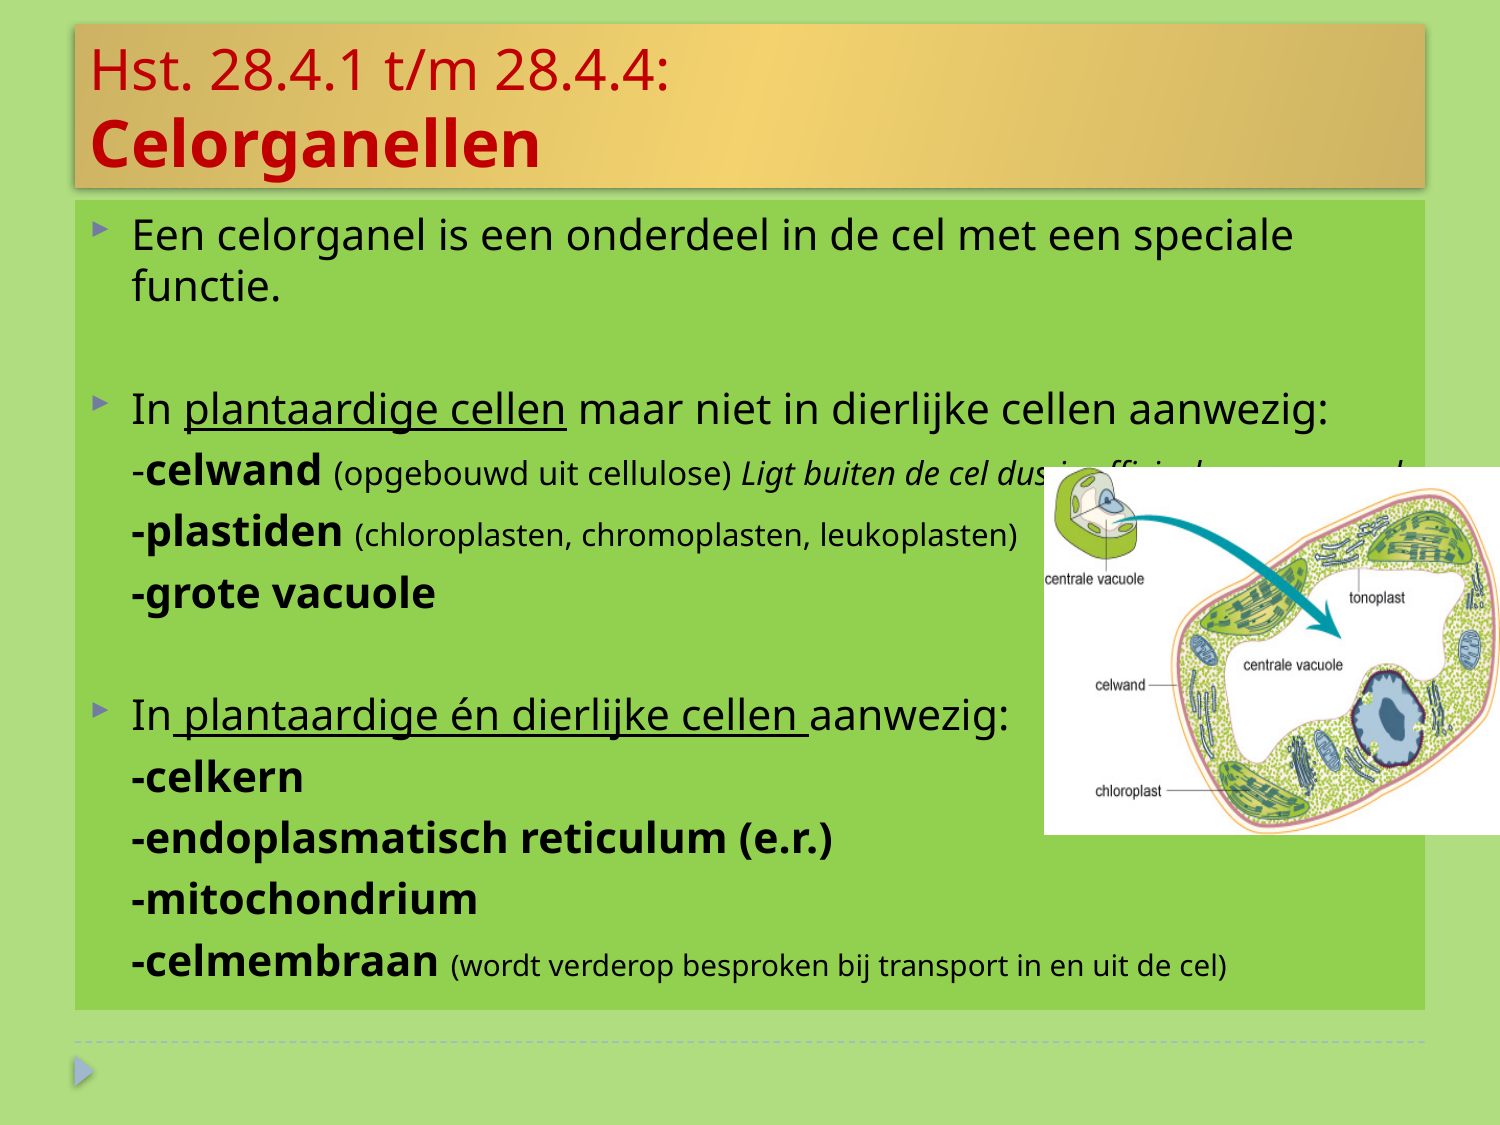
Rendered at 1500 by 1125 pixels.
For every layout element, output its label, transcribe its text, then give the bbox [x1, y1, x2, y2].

picture [1044, 467, 1500, 835]
title Hst. 28.4.1 t/m 28.4.4: Celorganellen [75, 24, 1425, 188]
list Een celorganel is een onderdeel in de cel met een speciale functie. In plantaardige cellen maar niet in dierlijke cellen aanwezig: -celwand (opgebouwd uit cellulose) Ligt buiten de cel dus is officieel geen organel -plastiden (chloroplasten, chromoplasten, leukoplasten) -grote vacuole In plantaardige én dierlijke cellen aanwezig: -celkern -endoplasmatisch reticulum (e.r.) -mitochondrium -celmembraan (wordt verderop besproken bij transport in en uit de cel) [75, 200, 1425, 1010]
